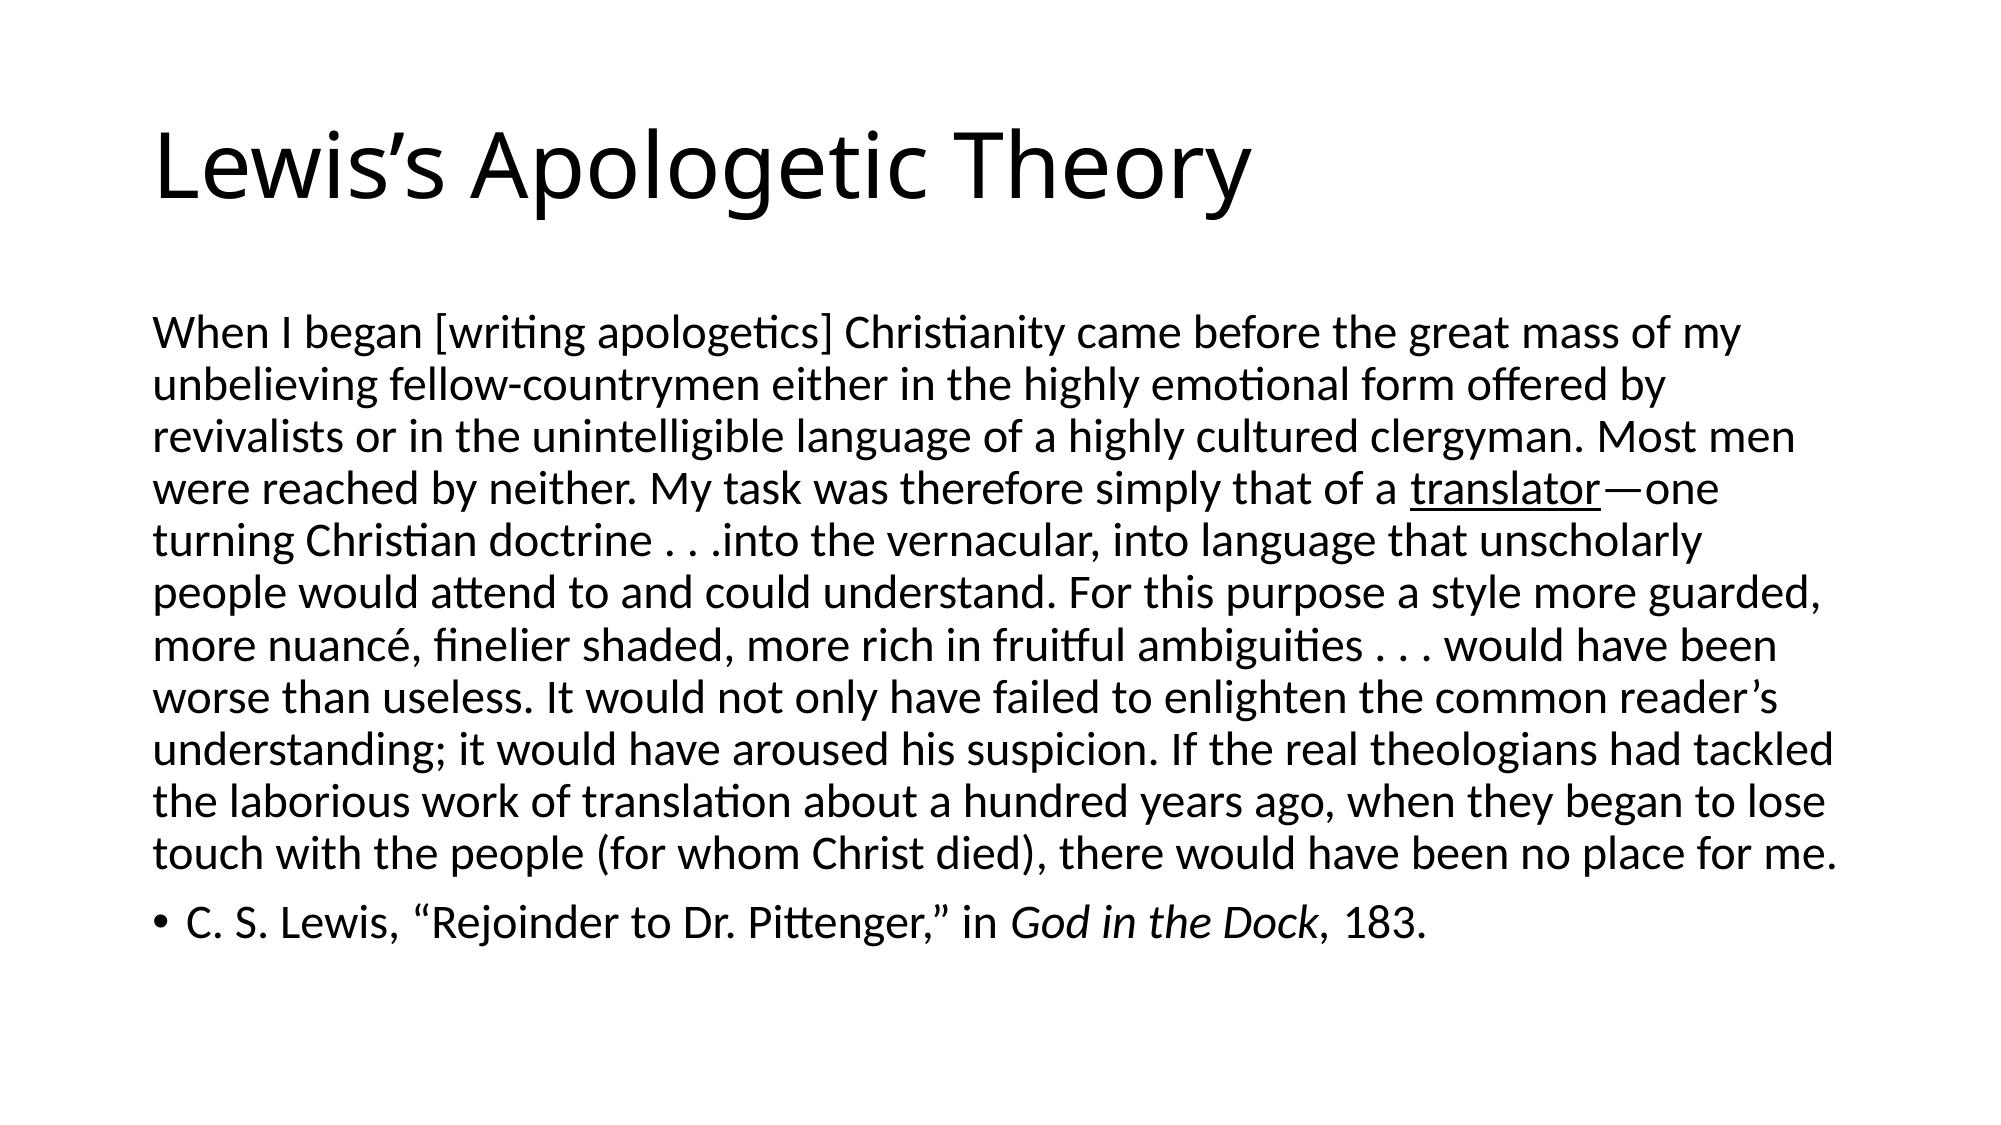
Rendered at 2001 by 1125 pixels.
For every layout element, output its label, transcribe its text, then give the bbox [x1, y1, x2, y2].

list When I began [writing apologetics] Christianity came before the great mass of my unbelieving fellow-countrymen either in the highly emotional form offered by revivalists or in the unintelligible language of a highly cultured clergyman. Most men were reached by neither. My task was therefore simply that of a translator—one turning Christian doctrine . . .into the vernacular, into language that unscholarly people would attend to and could understand. For this purpose a style more guarded, more nuancé, finelier shaded, more rich in fruitful ambiguities . . . would have been worse than useless. It would not only have failed to enlighten the common reader’s understanding; it would have aroused his suspicion. If the real theologians had tackled the laborious work of translation about a hundred years ago, when they began to lose touch with the people (for whom Christ died), there would have been no place for me. C. S. Lewis, “Rejoinder to Dr. Pittenger,” in God in the Dock, 183. [137, 299, 1863, 1014]
title Lewis’s Apologetic Theory [137, 59, 1863, 278]
